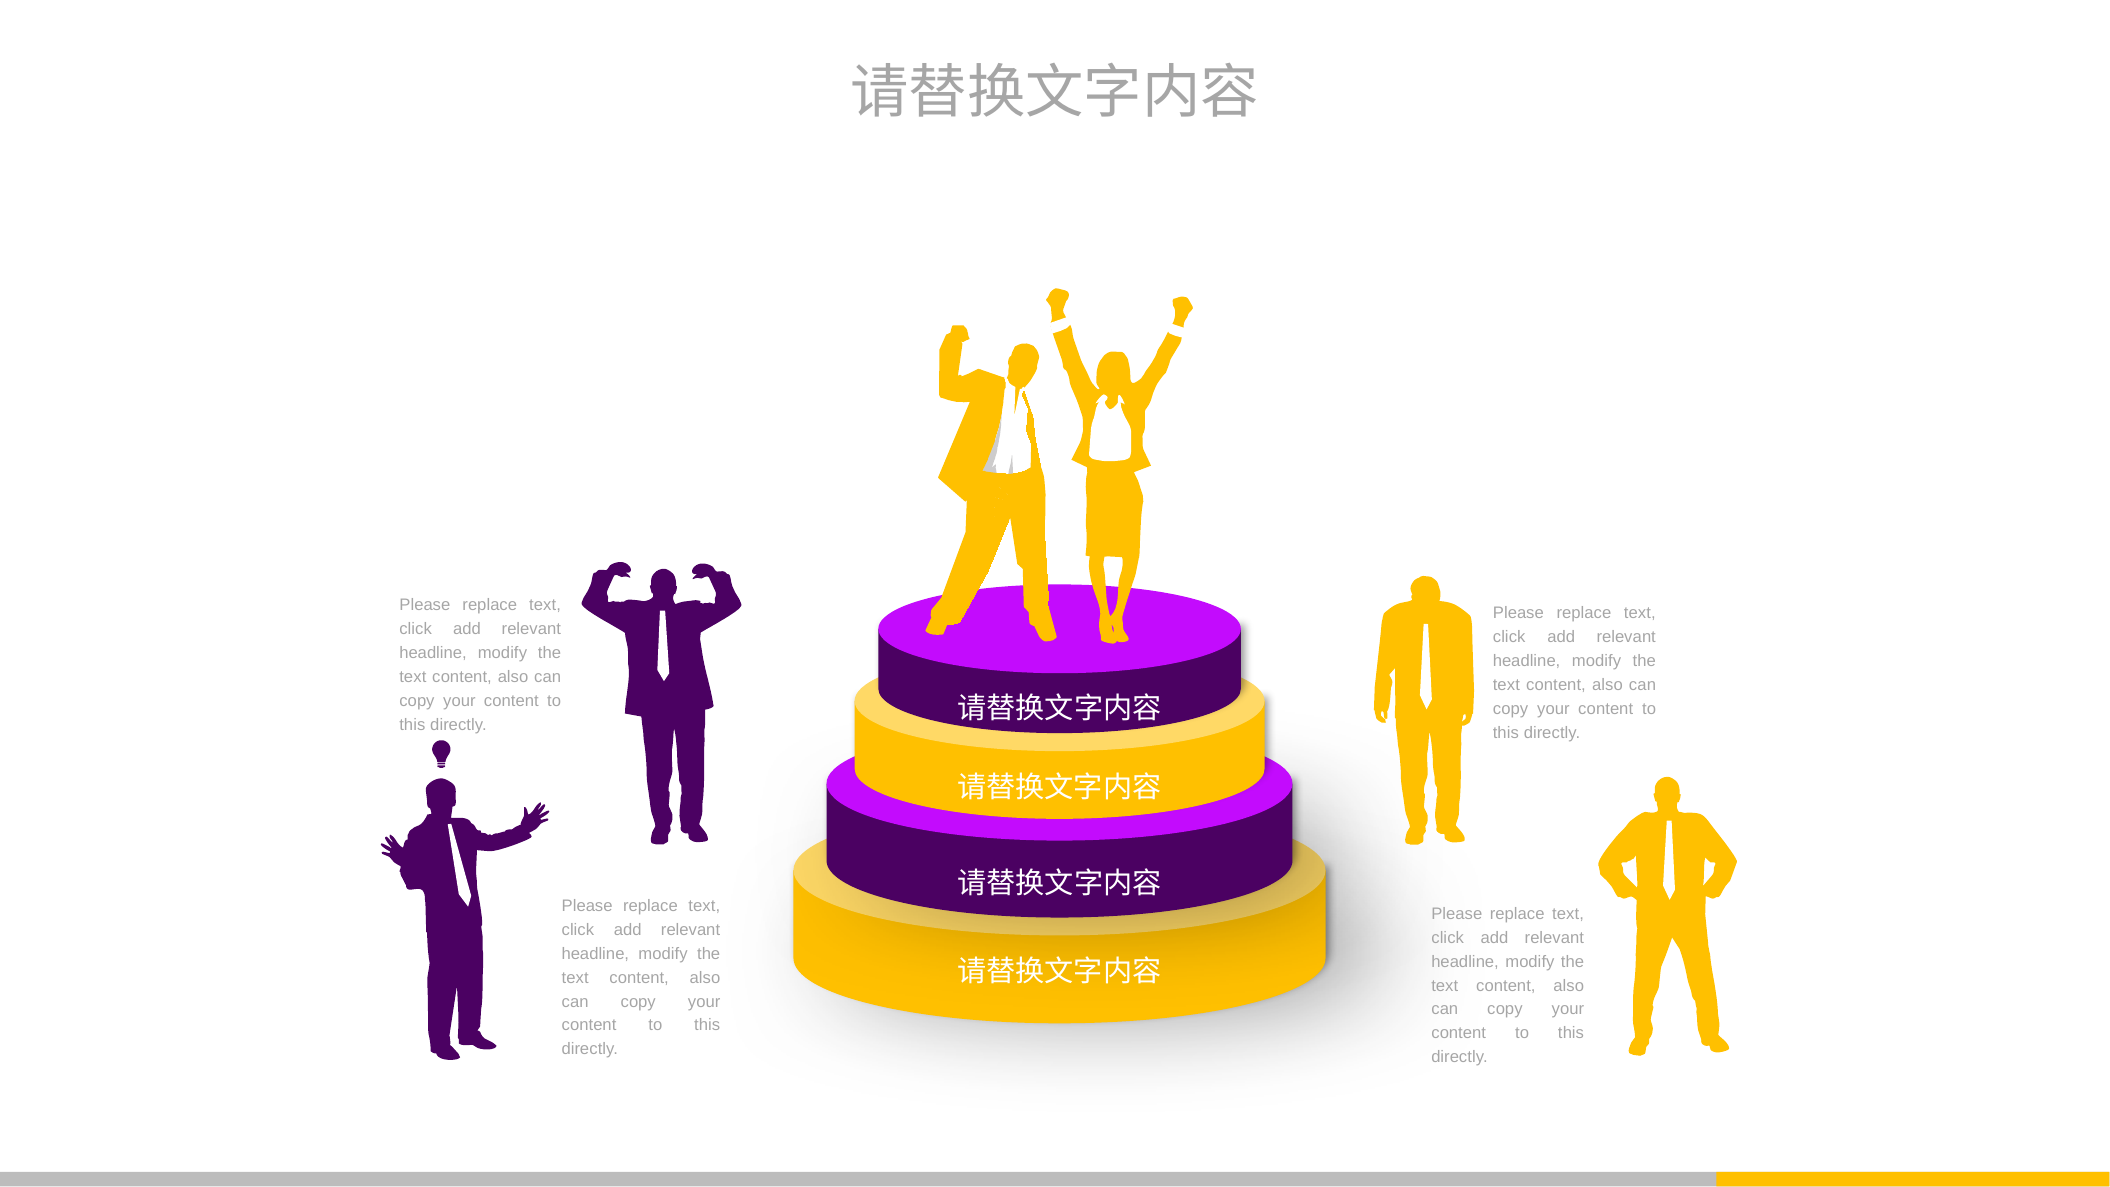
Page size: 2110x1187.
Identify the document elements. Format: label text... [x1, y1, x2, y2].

text_box Please replace text, click add relevant headline, modify the text content, also can copy your content to this directly. [1431, 898, 1585, 1067]
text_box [380, 740, 550, 1060]
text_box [926, 288, 1193, 644]
text_box Please replace text, click add relevant headline, modify the text content, also can copy your content to this directly. [1492, 598, 1657, 742]
text_box Please replace text, click add relevant headline, modify the text content, also can copy your content to this directly. [399, 590, 562, 734]
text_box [878, 584, 1241, 734]
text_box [1373, 575, 1475, 845]
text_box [1598, 776, 1737, 1056]
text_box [793, 805, 1326, 1024]
text_box 请替换文字内容 [820, 32, 1289, 124]
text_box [581, 562, 742, 845]
text_box Please replace text, click add relevant headline, modify the text content, also can copy your content to this directly. [561, 890, 721, 1059]
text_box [854, 650, 1265, 819]
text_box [826, 726, 1293, 918]
